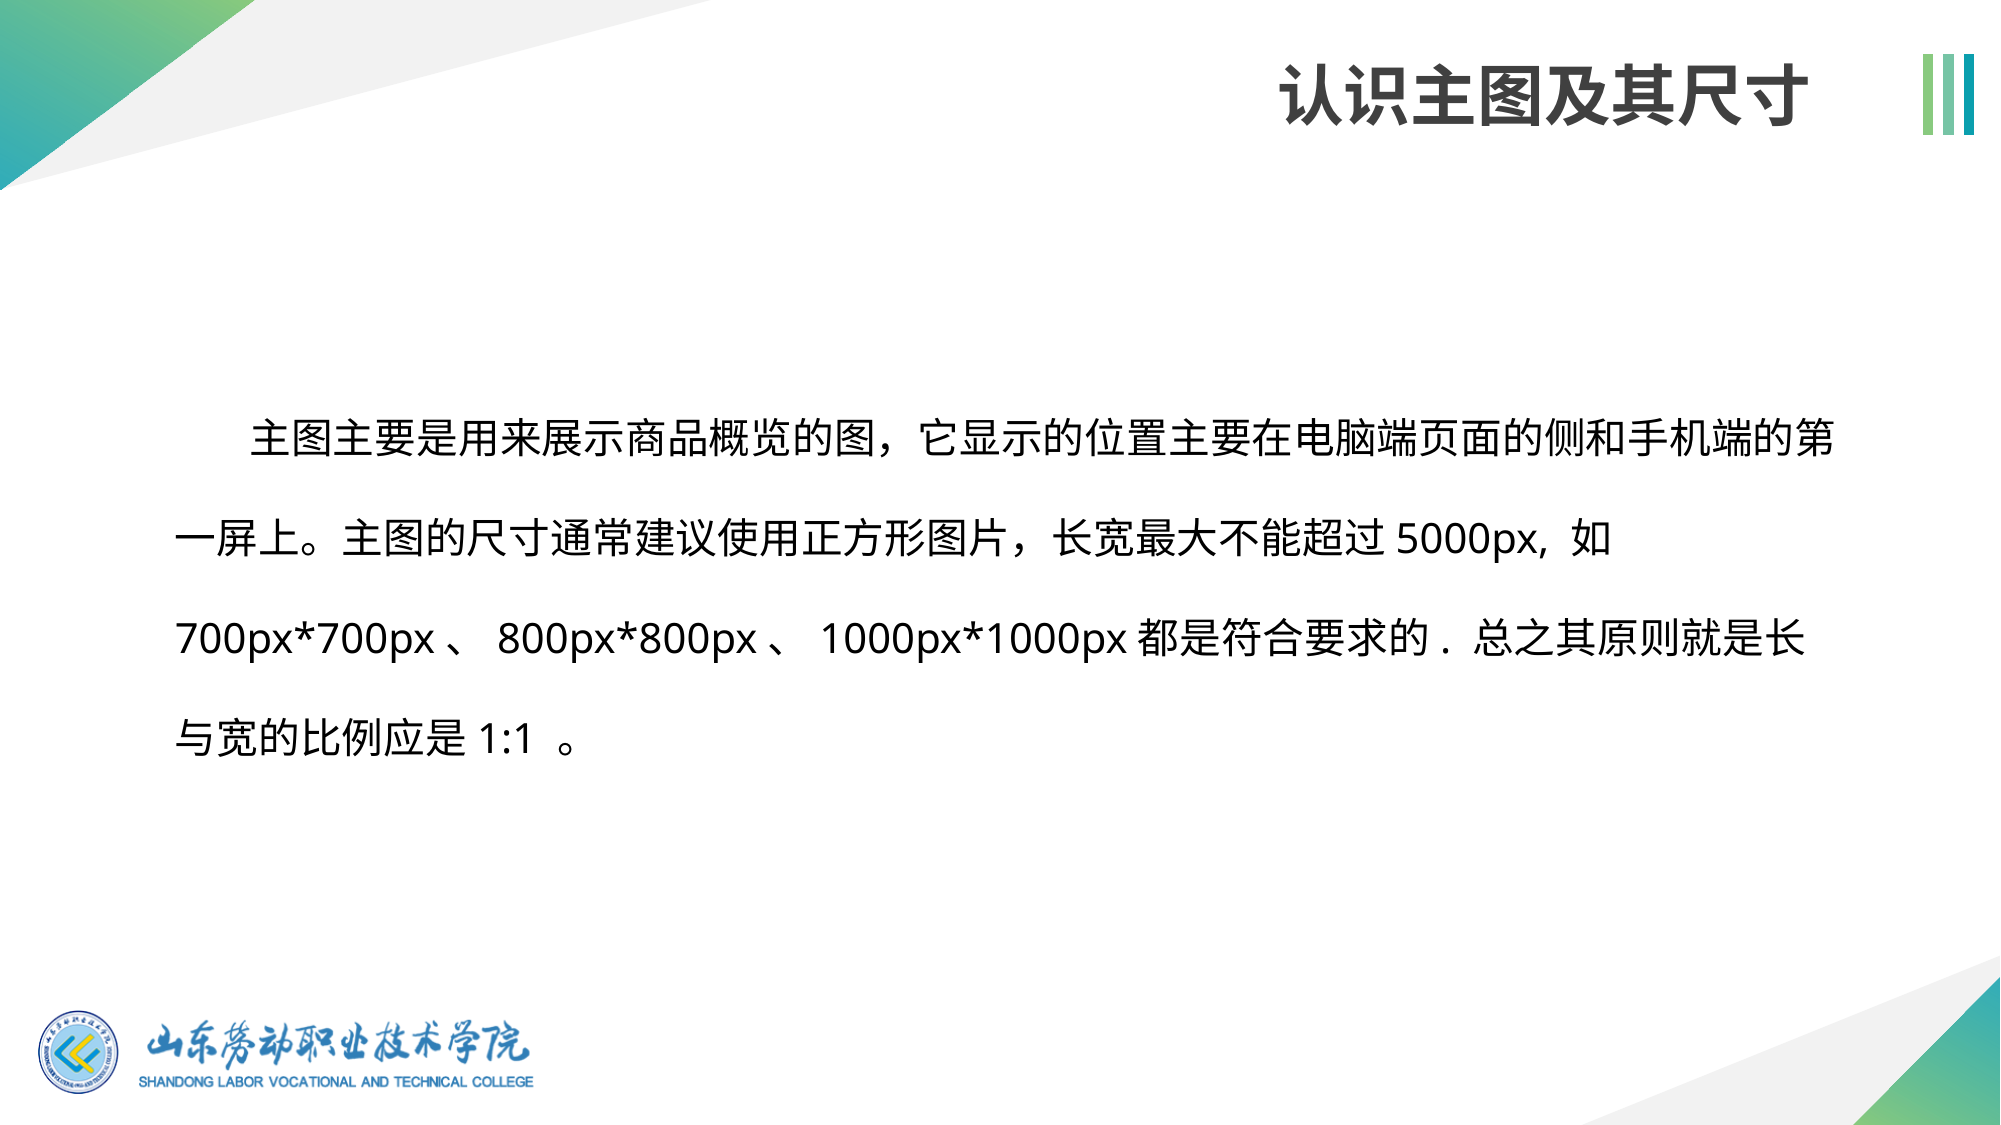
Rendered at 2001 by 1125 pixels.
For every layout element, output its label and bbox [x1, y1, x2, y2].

picture [38, 1010, 550, 1094]
text_box [0, 0, 2000, 1125]
text_box [1928, 54, 1969, 136]
